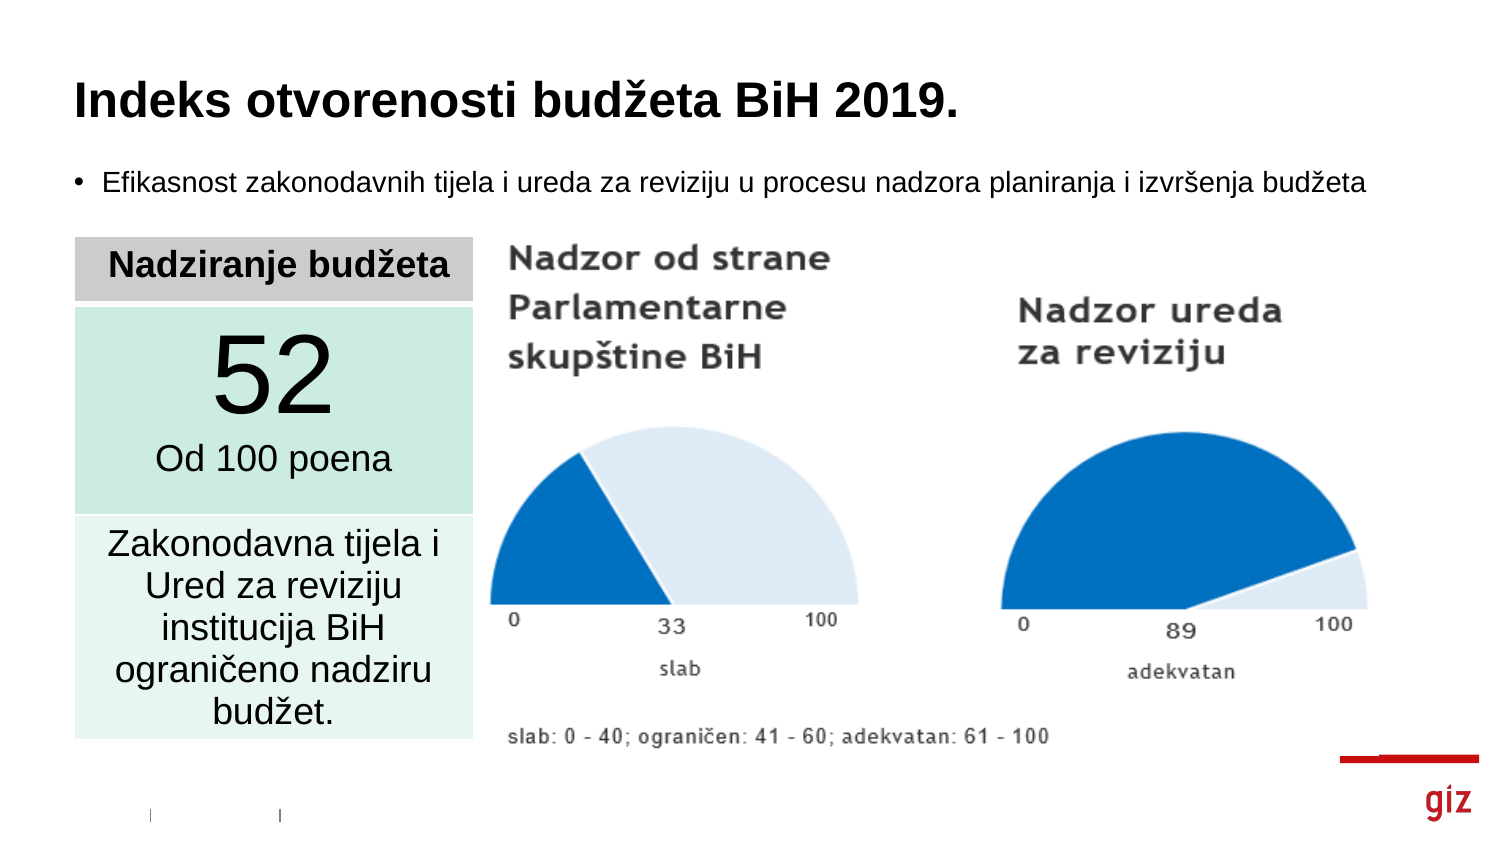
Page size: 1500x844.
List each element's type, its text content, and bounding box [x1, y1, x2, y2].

picture [486, 227, 1379, 756]
table_cell Zakonodavna tijela i Ured za reviziju institucija BiH ograničeno nadziru budžet. [75, 516, 473, 739]
title Indeks otvorenosti budžeta BiH 2019. [73, 39, 1049, 129]
table_header Nadziranje budžeta [75, 237, 473, 301]
list Efikasnost zakonodavnih tijela i ureda za reviziju u procesu nadzora planiranja i izvršenja budžeta [73, 167, 1431, 635]
picture [1425, 783, 1477, 823]
text_box [14, 612, 422, 806]
table_cell 52 Od 100 poena [75, 307, 473, 514]
